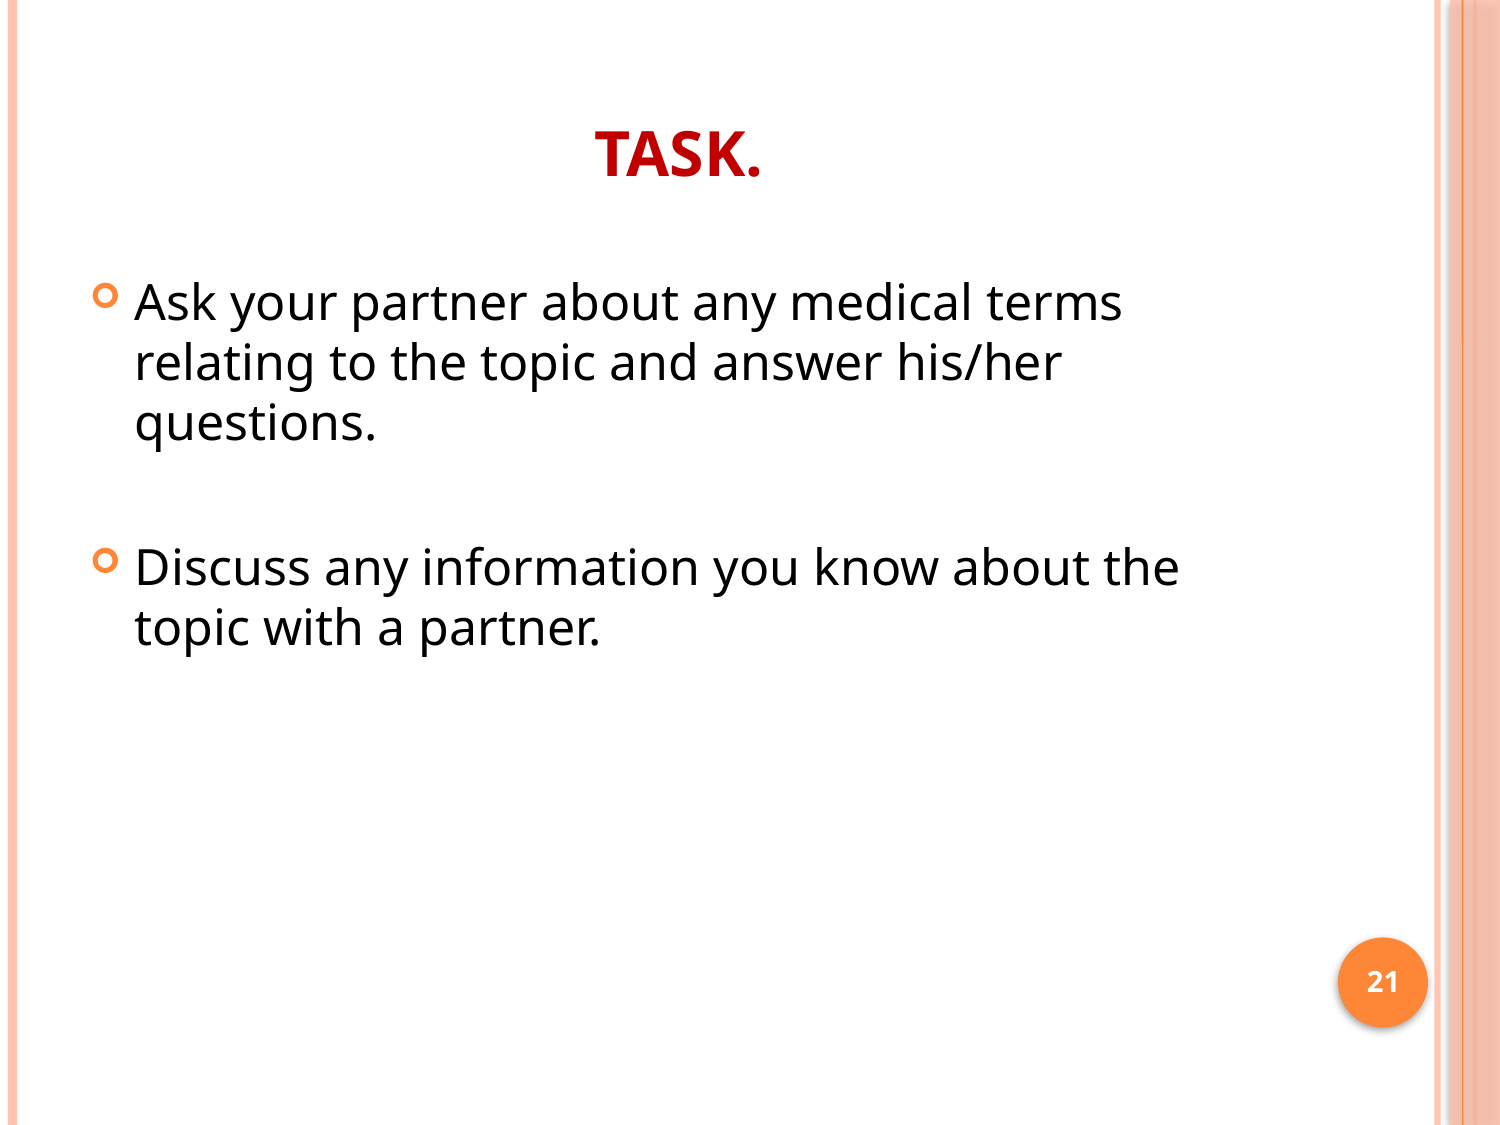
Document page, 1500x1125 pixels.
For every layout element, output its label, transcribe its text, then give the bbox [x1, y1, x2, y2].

list Ask your partner about any medical terms relating to the topic and answer his/her questions. Discuss any information you know about the topic with a partner. [75, 262, 1300, 1062]
slide_number 21 [1333, 940, 1434, 1027]
title Task. [75, 45, 1300, 197]
